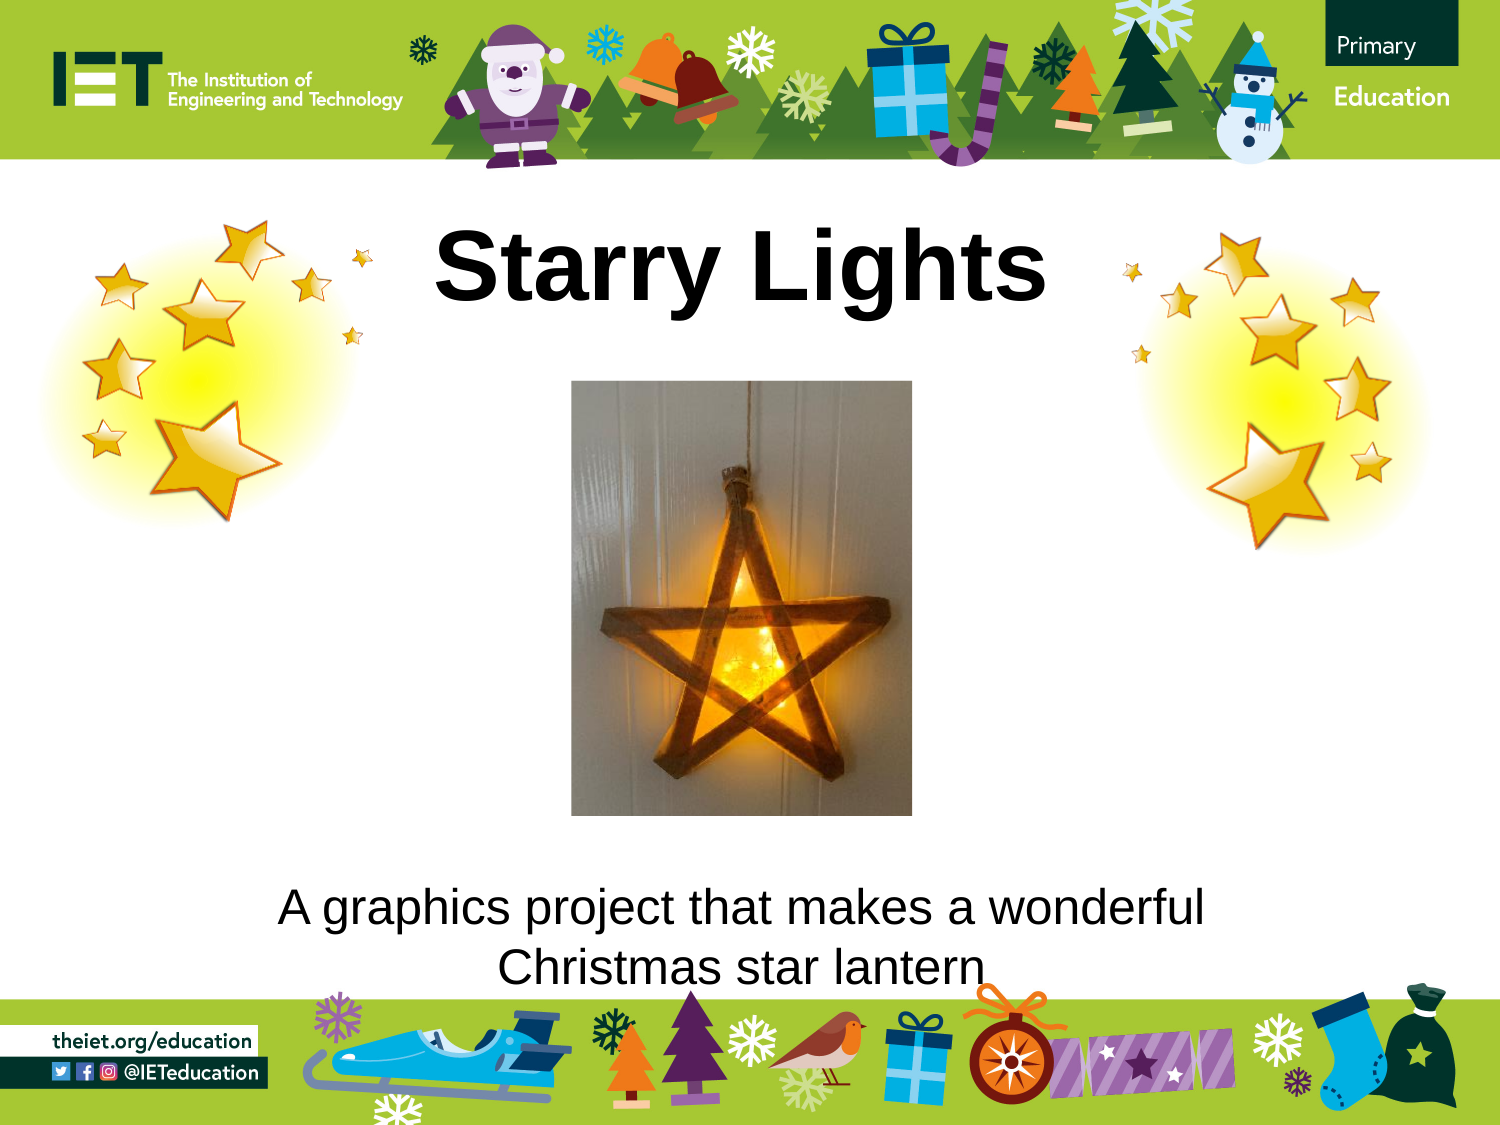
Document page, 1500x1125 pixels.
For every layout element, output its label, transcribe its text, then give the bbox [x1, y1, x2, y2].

text_box Starry Lights [434, 192, 1065, 328]
picture [0, 0, 1500, 1125]
text_box A graphics project that makes a wonderful Christmas star lantern [148, 866, 1335, 1002]
